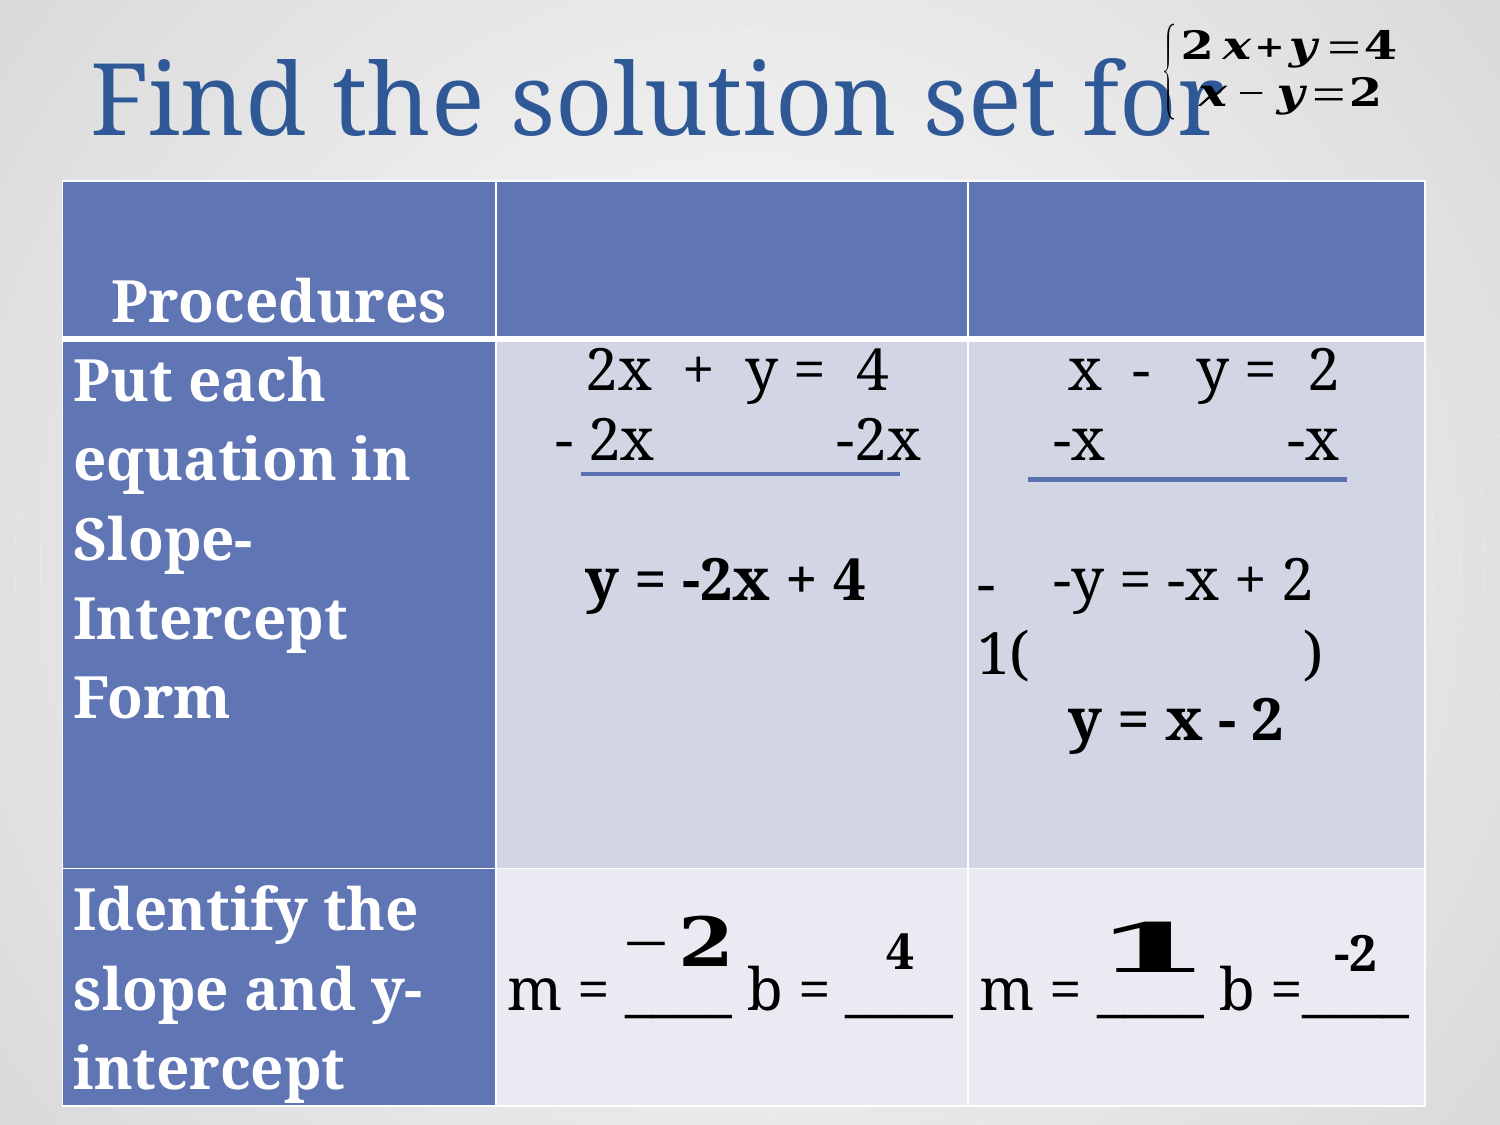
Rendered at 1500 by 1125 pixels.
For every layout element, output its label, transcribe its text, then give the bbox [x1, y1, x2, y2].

text_box 4 [849, 911, 950, 987]
title Find the solution set for [75, 0, 1425, 163]
text_box x - y = 2 -x -x -y = -x + 2 y = x - 2 [962, 324, 1413, 830]
text_box -1( ) [962, 539, 1347, 694]
text_box 2x + y = 4 - 2x -2x y = -2x + 4 [525, 324, 938, 620]
text_box -2 [1306, 914, 1407, 989]
